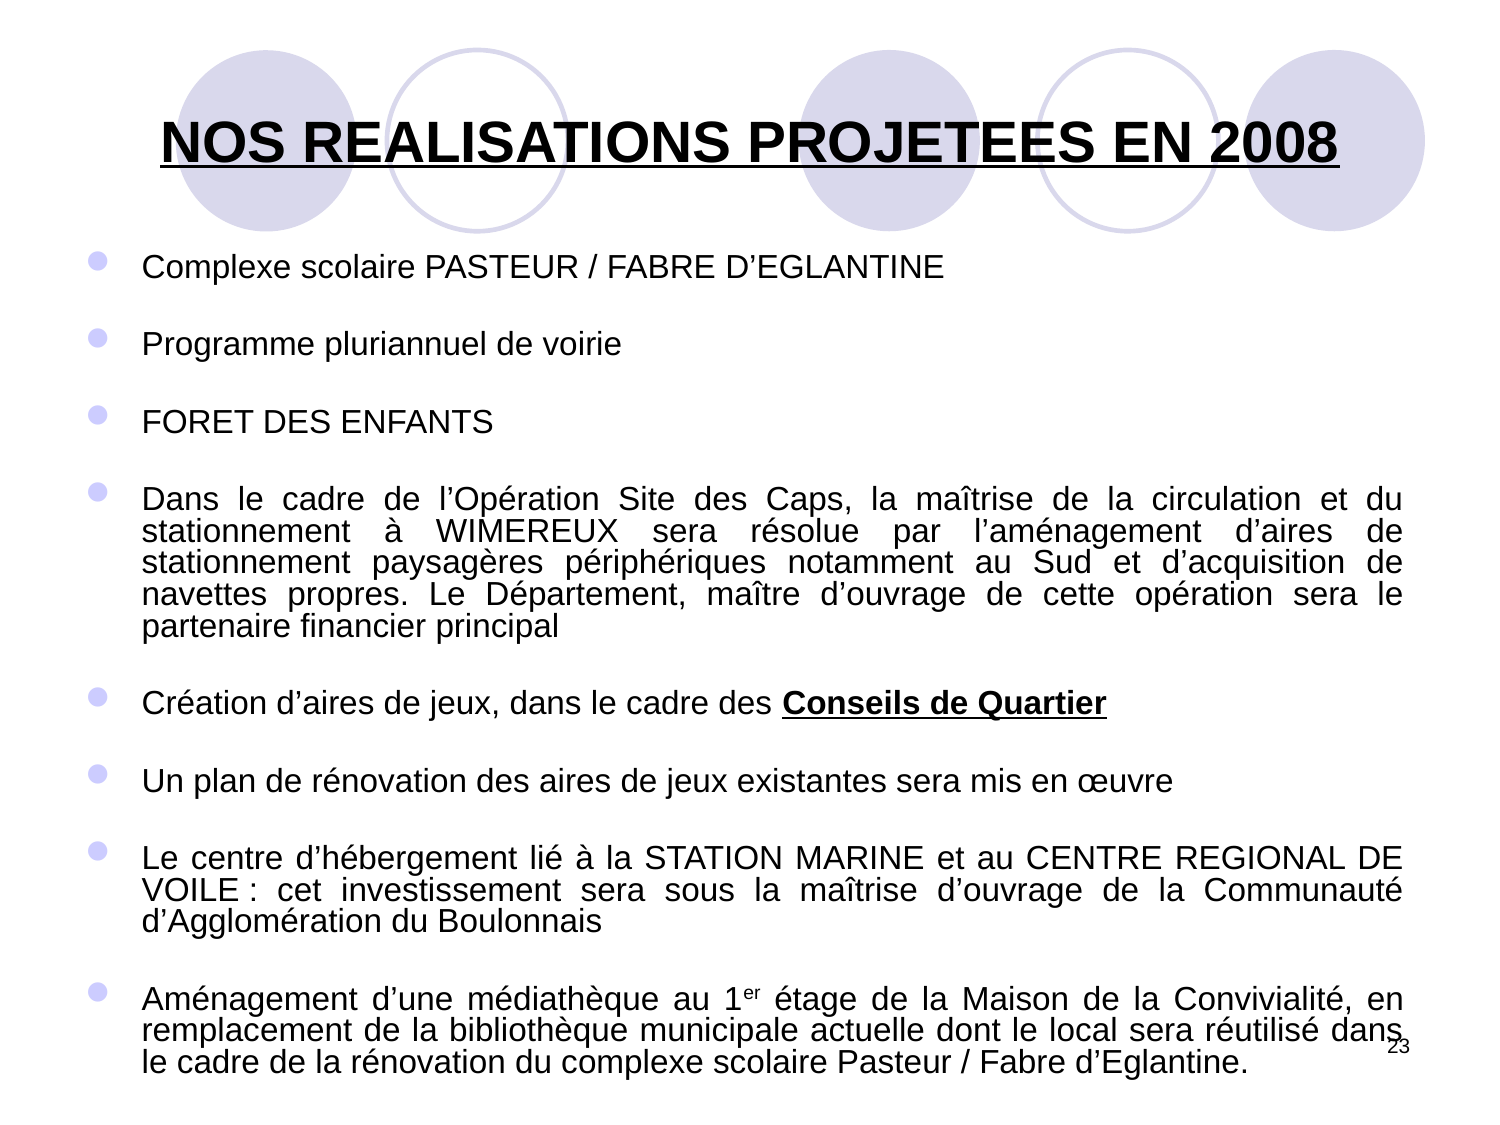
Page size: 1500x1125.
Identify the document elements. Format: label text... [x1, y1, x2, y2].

list Complexe scolaire PASTEUR / FABRE D’EGLANTINE Programme pluriannuel de voirie FORET DES ENFANTS Dans le cadre de l’Opération Site des Caps, la maîtrise de la circulation et du stationnement à WIMEREUX sera résolue par l’aménagement d’aires de stationnement paysagères périphériques notamment au Sud et d’acquisition de navettes propres. Le Département, maître d’ouvrage de cette opération sera le partenaire financier principal Création d’aires de jeux, dans le cadre des Conseils de Quartier Un plan de rénovation des aires de jeux existantes sera mis en œuvre Le centre d’hébergement lié à la STATION MARINE et au CENTRE REGIONAL DE VOILE : cet investissement sera sous la maîtrise d’ouvrage de la Communauté d’Agglomération du Boulonnais Aménagement d’une médiathèque au 1er étage de la Maison de la Convivialité, en remplacement de la bibliothèque municipale actuelle dont le local sera réutilisé dans le cadre de la rénovation du complexe scolaire Pasteur / Fabre d’Eglantine. [70, 198, 1421, 943]
slide_number 23 [1074, 1024, 1426, 1101]
title NOS REALISATIONS PROJETEES EN 2008 [74, 44, 1426, 233]
